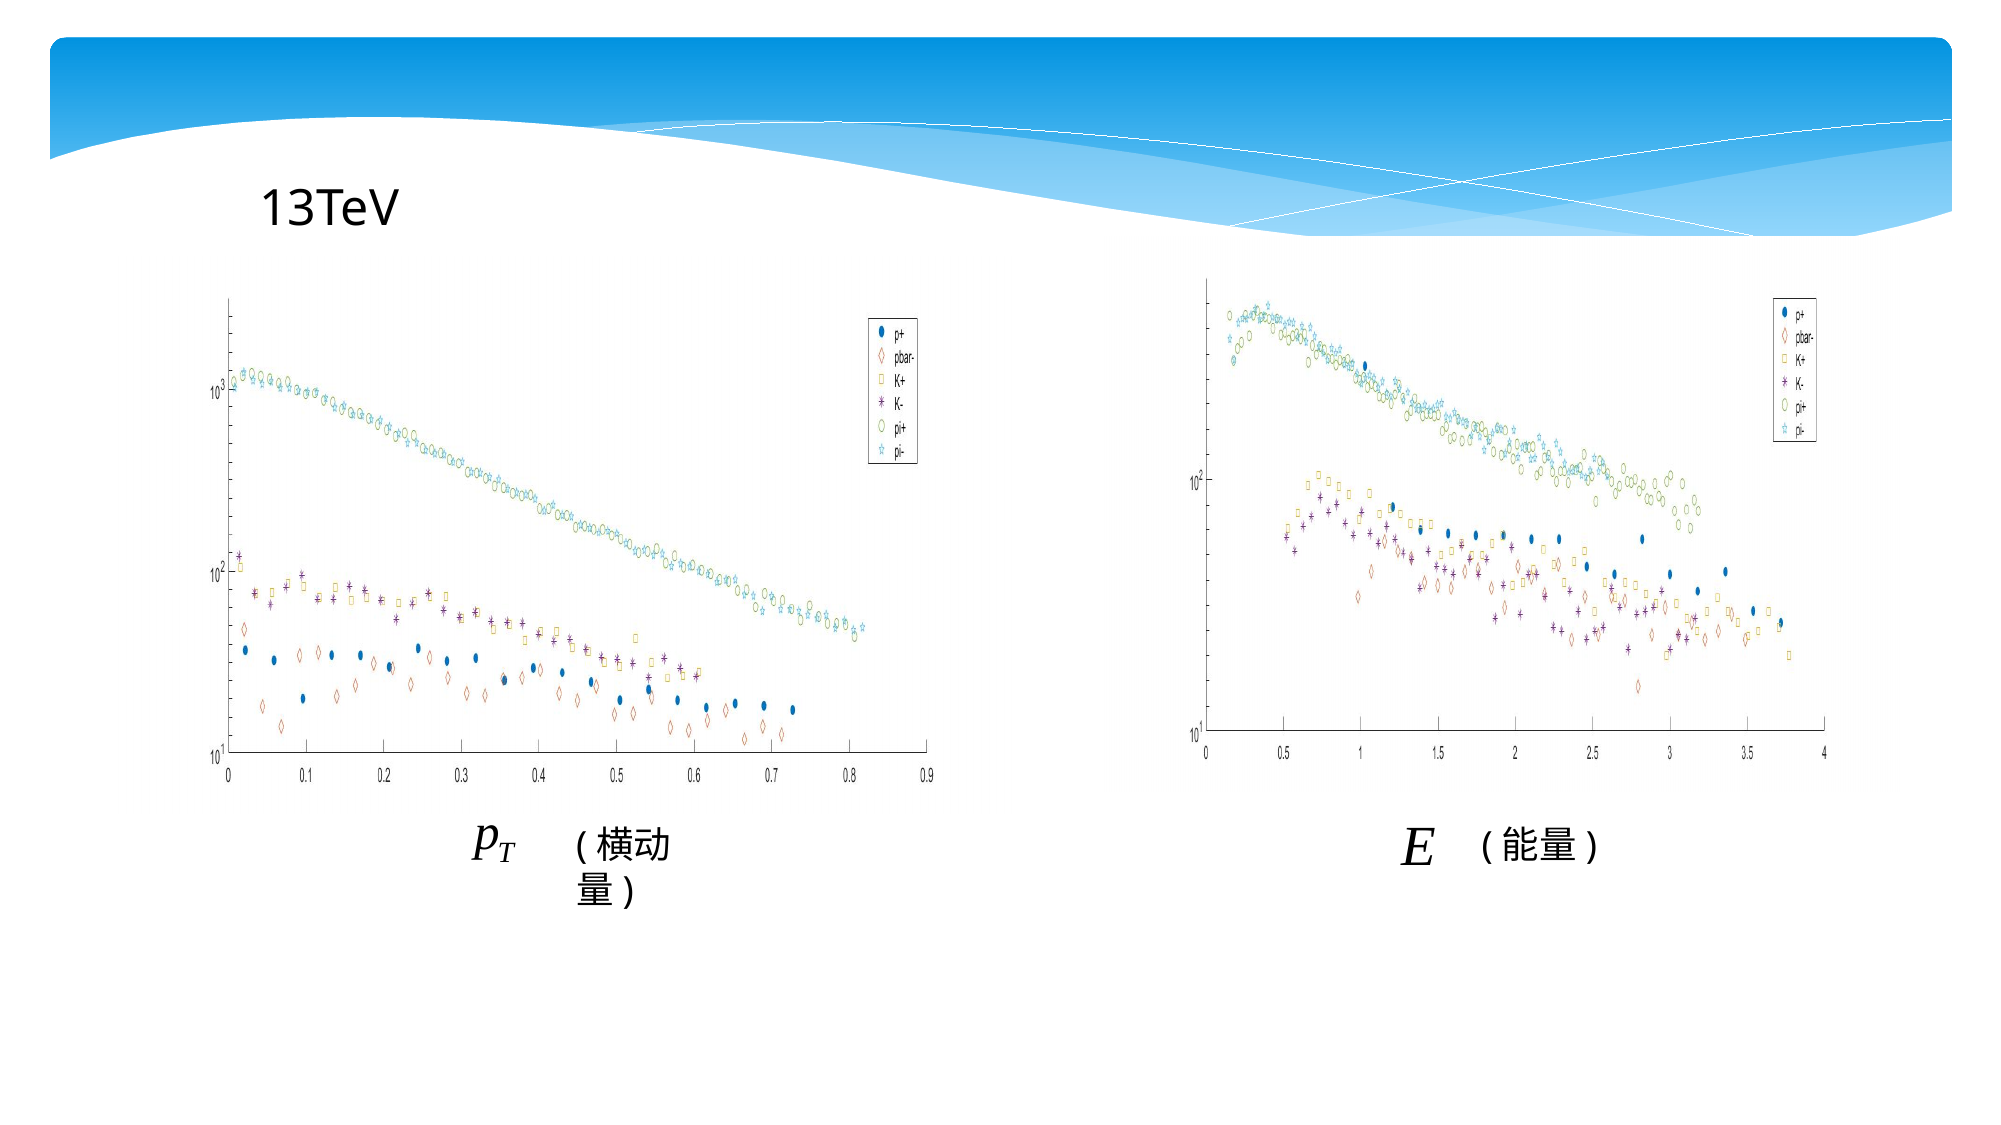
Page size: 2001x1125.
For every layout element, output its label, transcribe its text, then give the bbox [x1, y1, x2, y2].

picture [1102, 236, 1900, 793]
picture [110, 256, 1012, 814]
text_box (横动量) [561, 823, 735, 919]
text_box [1390, 813, 1448, 876]
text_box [460, 823, 529, 875]
text_box (能量) [1466, 813, 1622, 874]
text_box 13TeV [244, 168, 506, 254]
